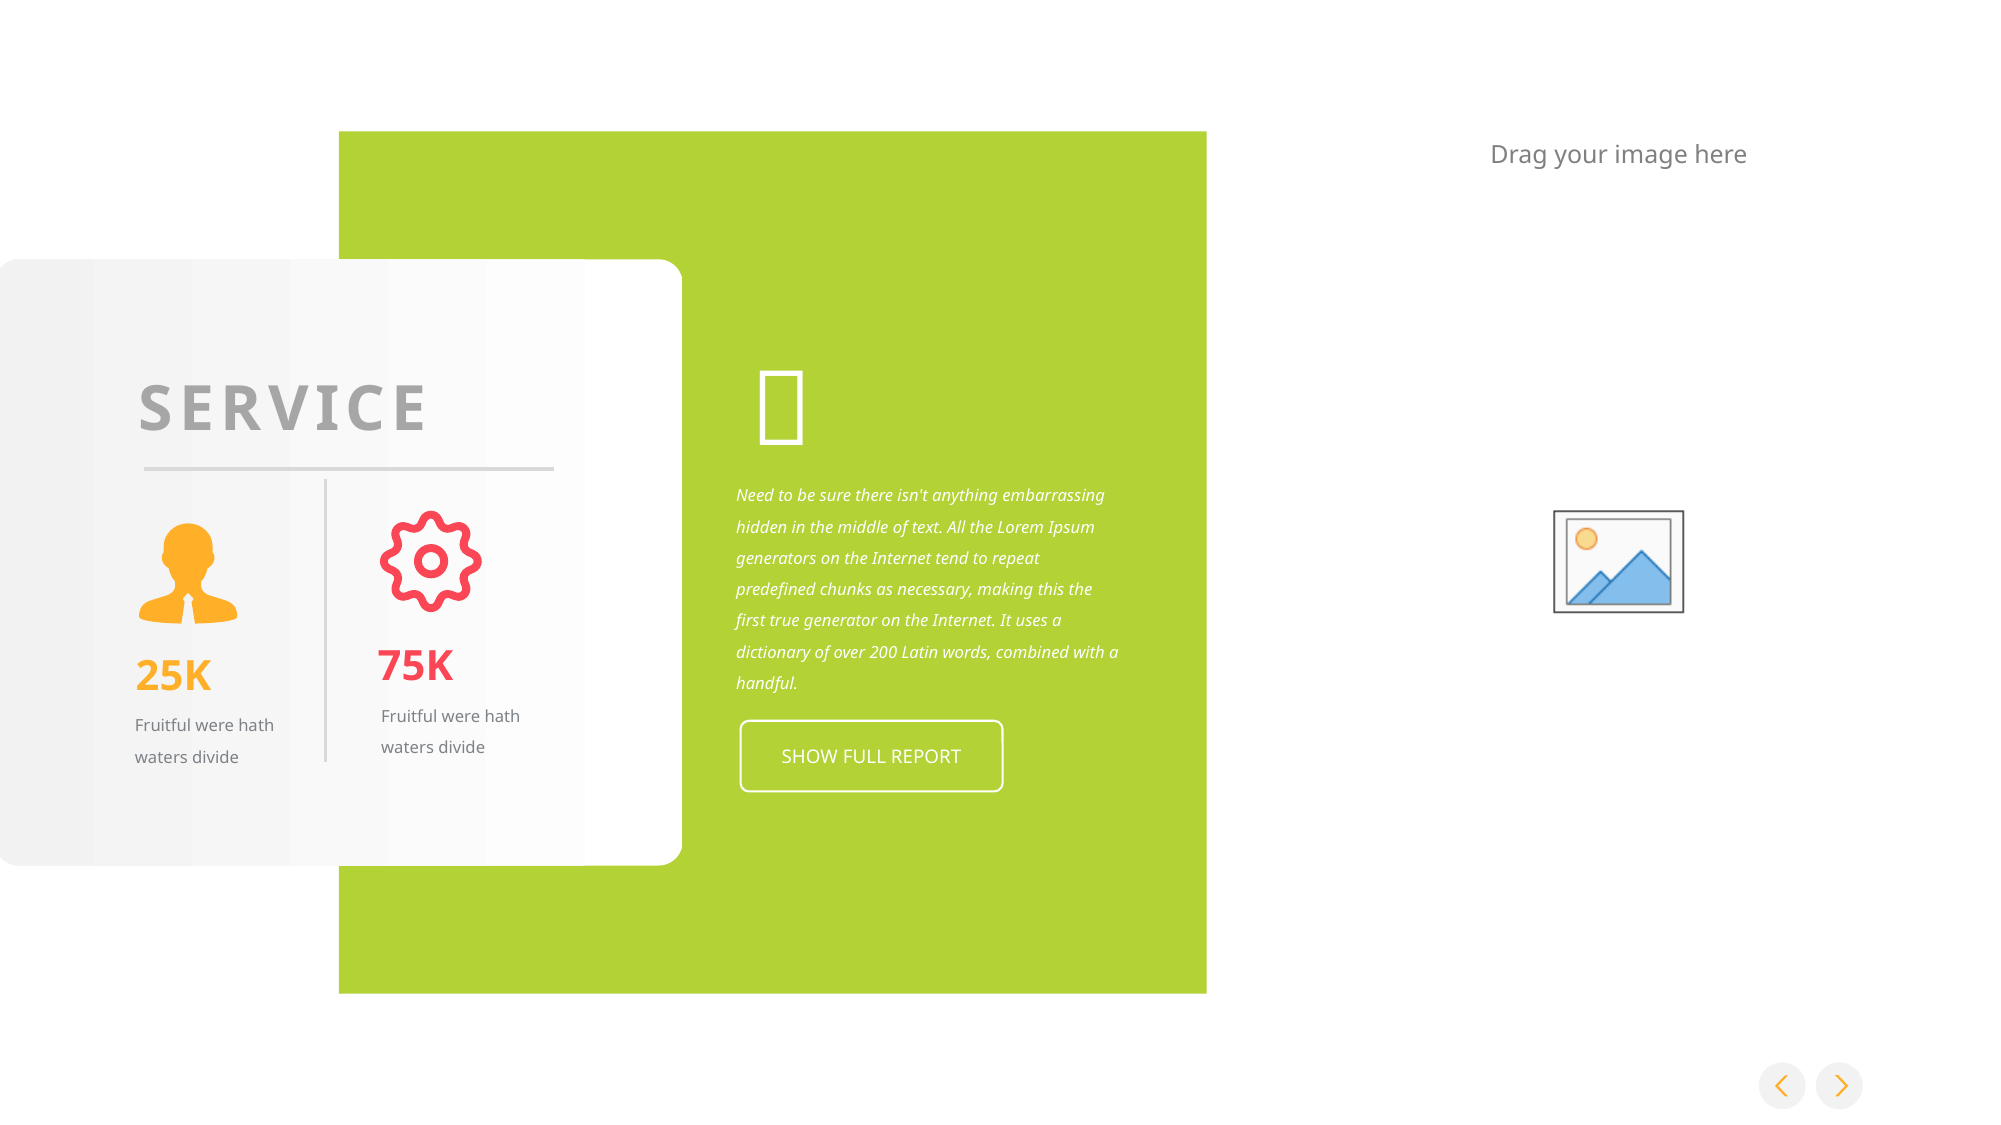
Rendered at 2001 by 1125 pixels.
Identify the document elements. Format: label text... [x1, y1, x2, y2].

text_box [338, 130, 1208, 995]
picture [1238, 131, 2000, 994]
text_box [0, 258, 684, 867]
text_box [721, 333, 1139, 792]
text_box SERVICE [124, 360, 504, 451]
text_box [362, 510, 577, 763]
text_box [120, 478, 331, 773]
